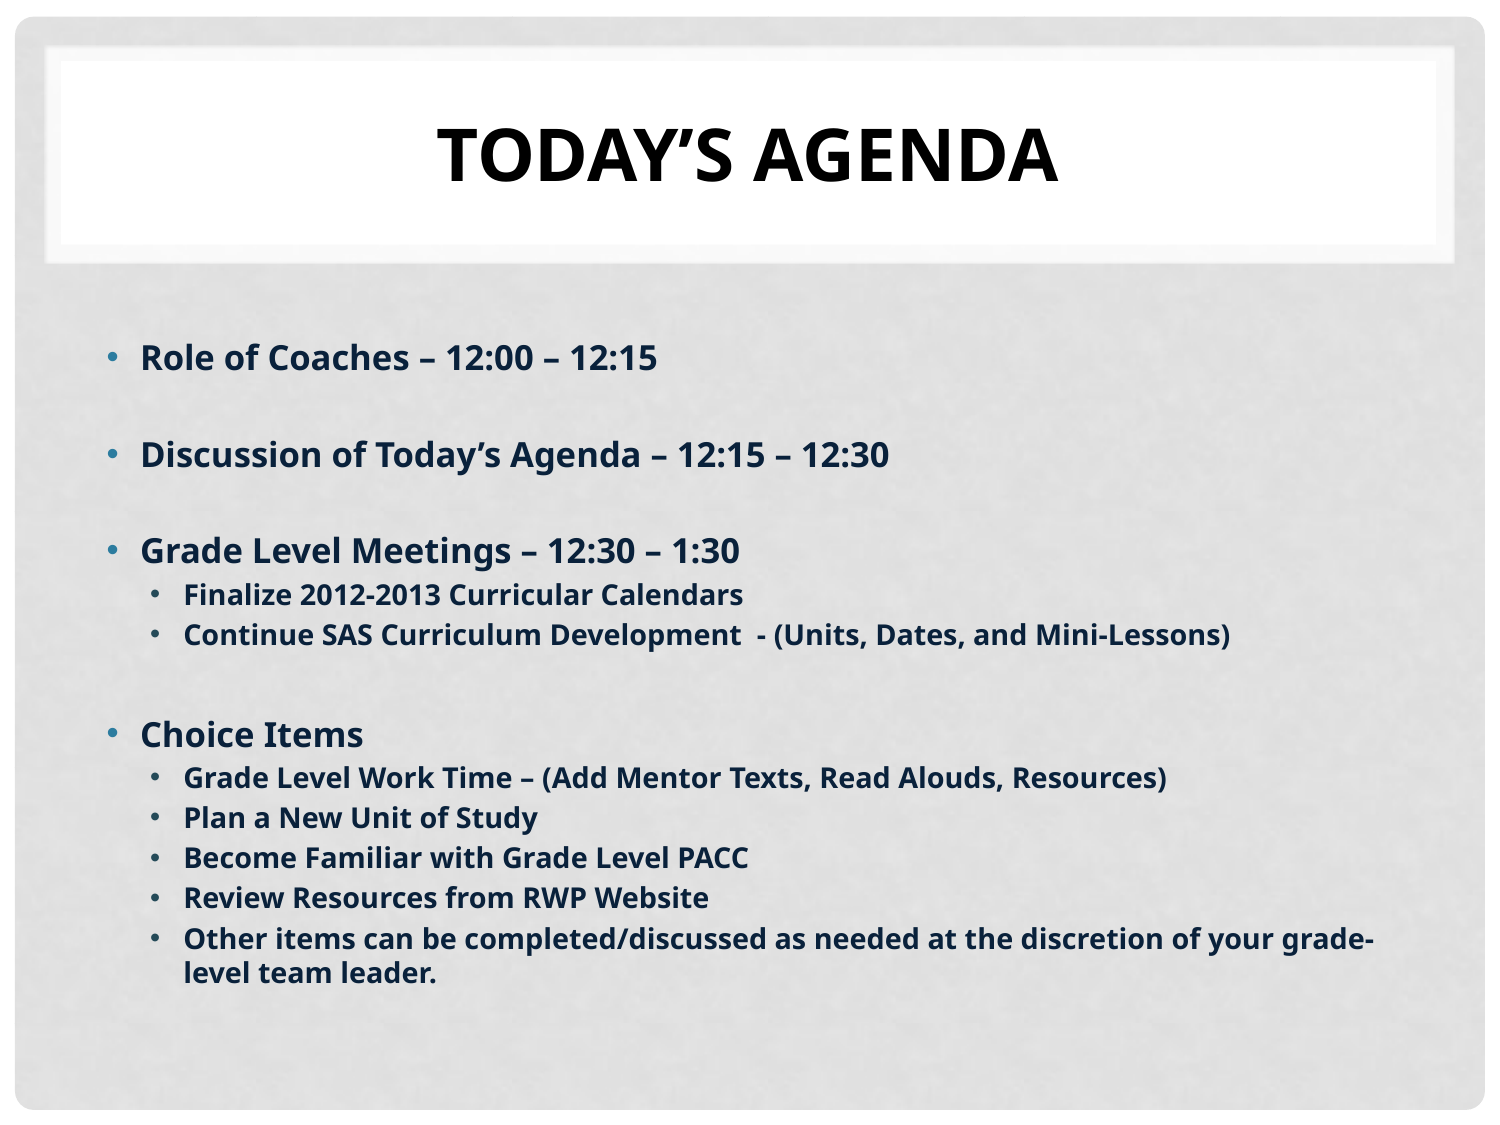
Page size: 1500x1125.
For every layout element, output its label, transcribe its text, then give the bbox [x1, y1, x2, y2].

list Role of Coaches – 12:00 – 12:15 Discussion of Today’s Agenda – 12:15 – 12:30 Grade Level Meetings – 12:30 – 1:30 Finalize 2012-2013 Curricular Calendars Continue SAS Curriculum Development - (Units, Dates, and Mini-Lessons) Choice Items Grade Level Work Time – (Add Mentor Texts, Read Alouds, Resources) Plan a New Unit of Study Become Familiar with Grade Level PACC Review Resources from RWP Website Other items can be completed/discussed as needed at the discretion of your grade-level team leader. [75, 287, 1425, 1005]
title Today’s agenda [69, 66, 1425, 238]
